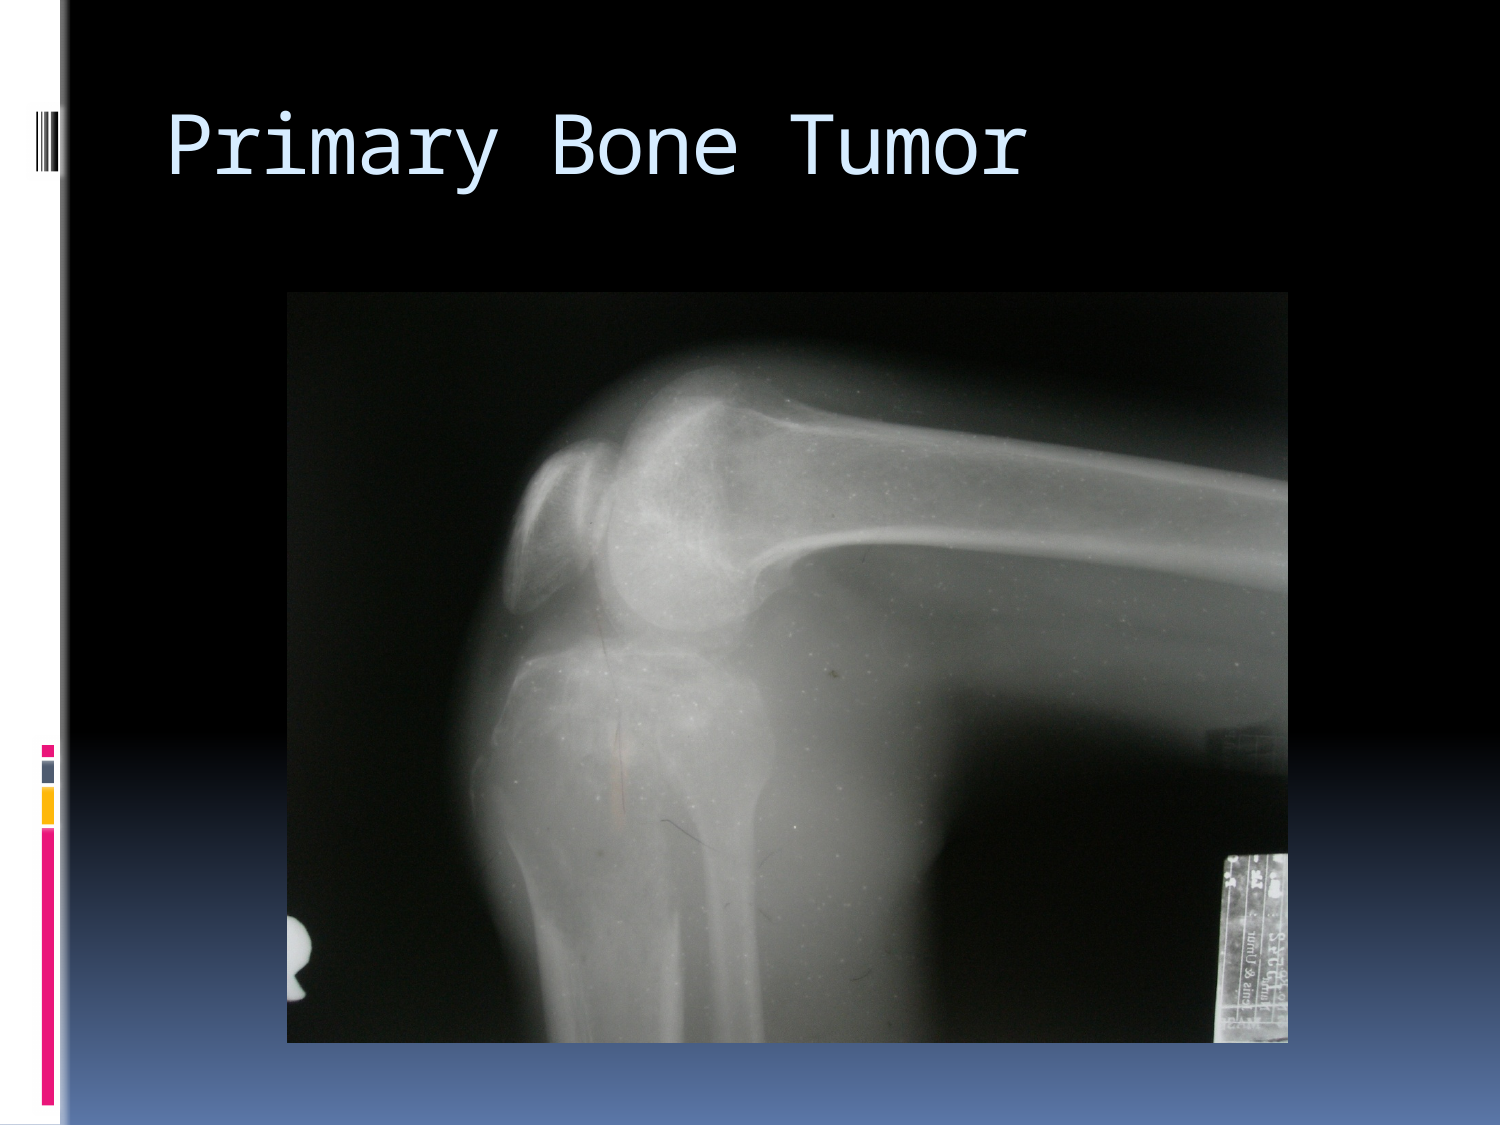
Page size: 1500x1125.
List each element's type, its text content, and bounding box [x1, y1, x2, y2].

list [286, 292, 1288, 1044]
title Primary Bone Tumor [150, 83, 1425, 234]
